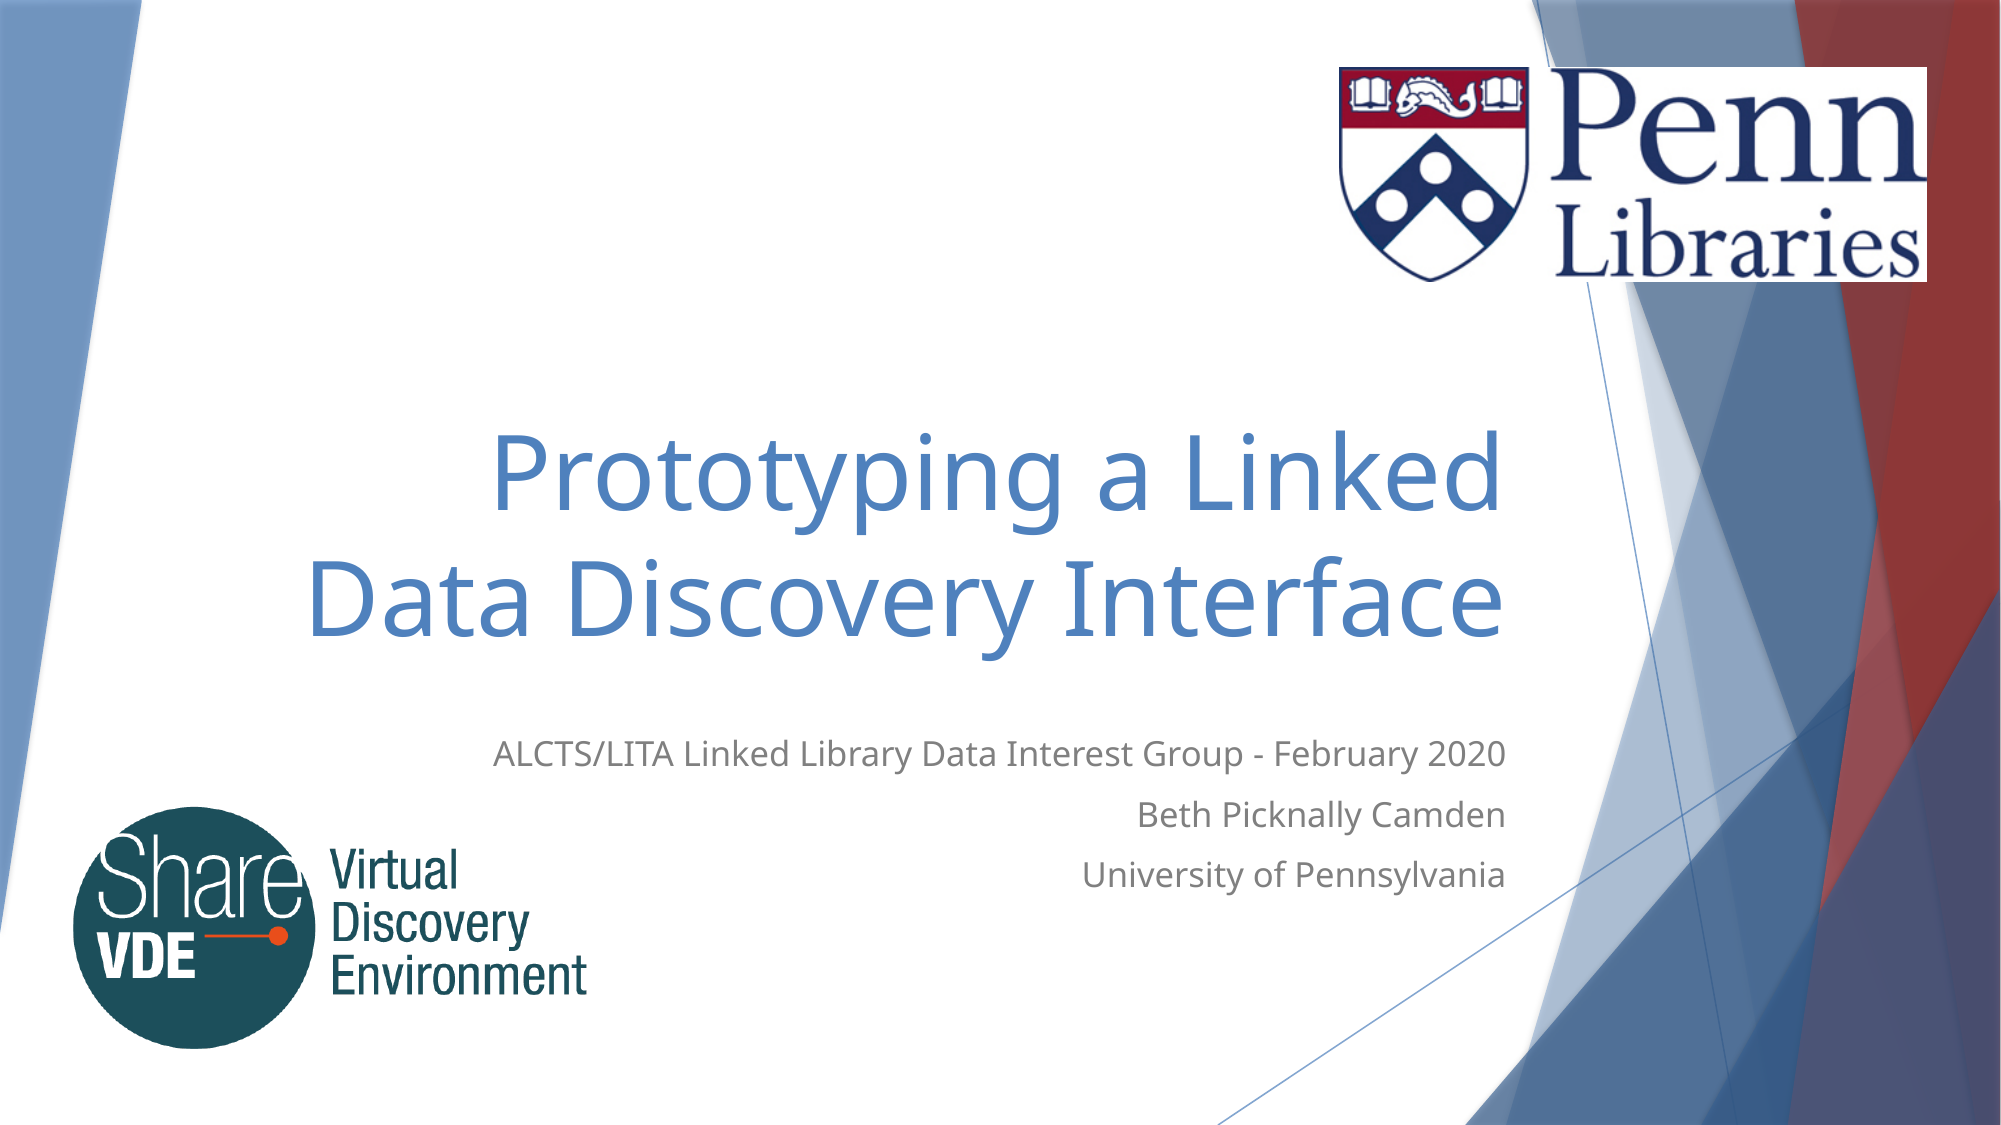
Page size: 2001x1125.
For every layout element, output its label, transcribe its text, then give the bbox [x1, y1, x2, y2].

title Prototyping a Linked Data Discovery Interface [247, 394, 1522, 664]
picture [1338, 66, 1928, 282]
subtitle ALCTS/LITA Linked Library Data Interest Group - February 2020 Beth Picknally Camden University of Pennsylvania [247, 664, 1522, 904]
picture [68, 803, 593, 1052]
